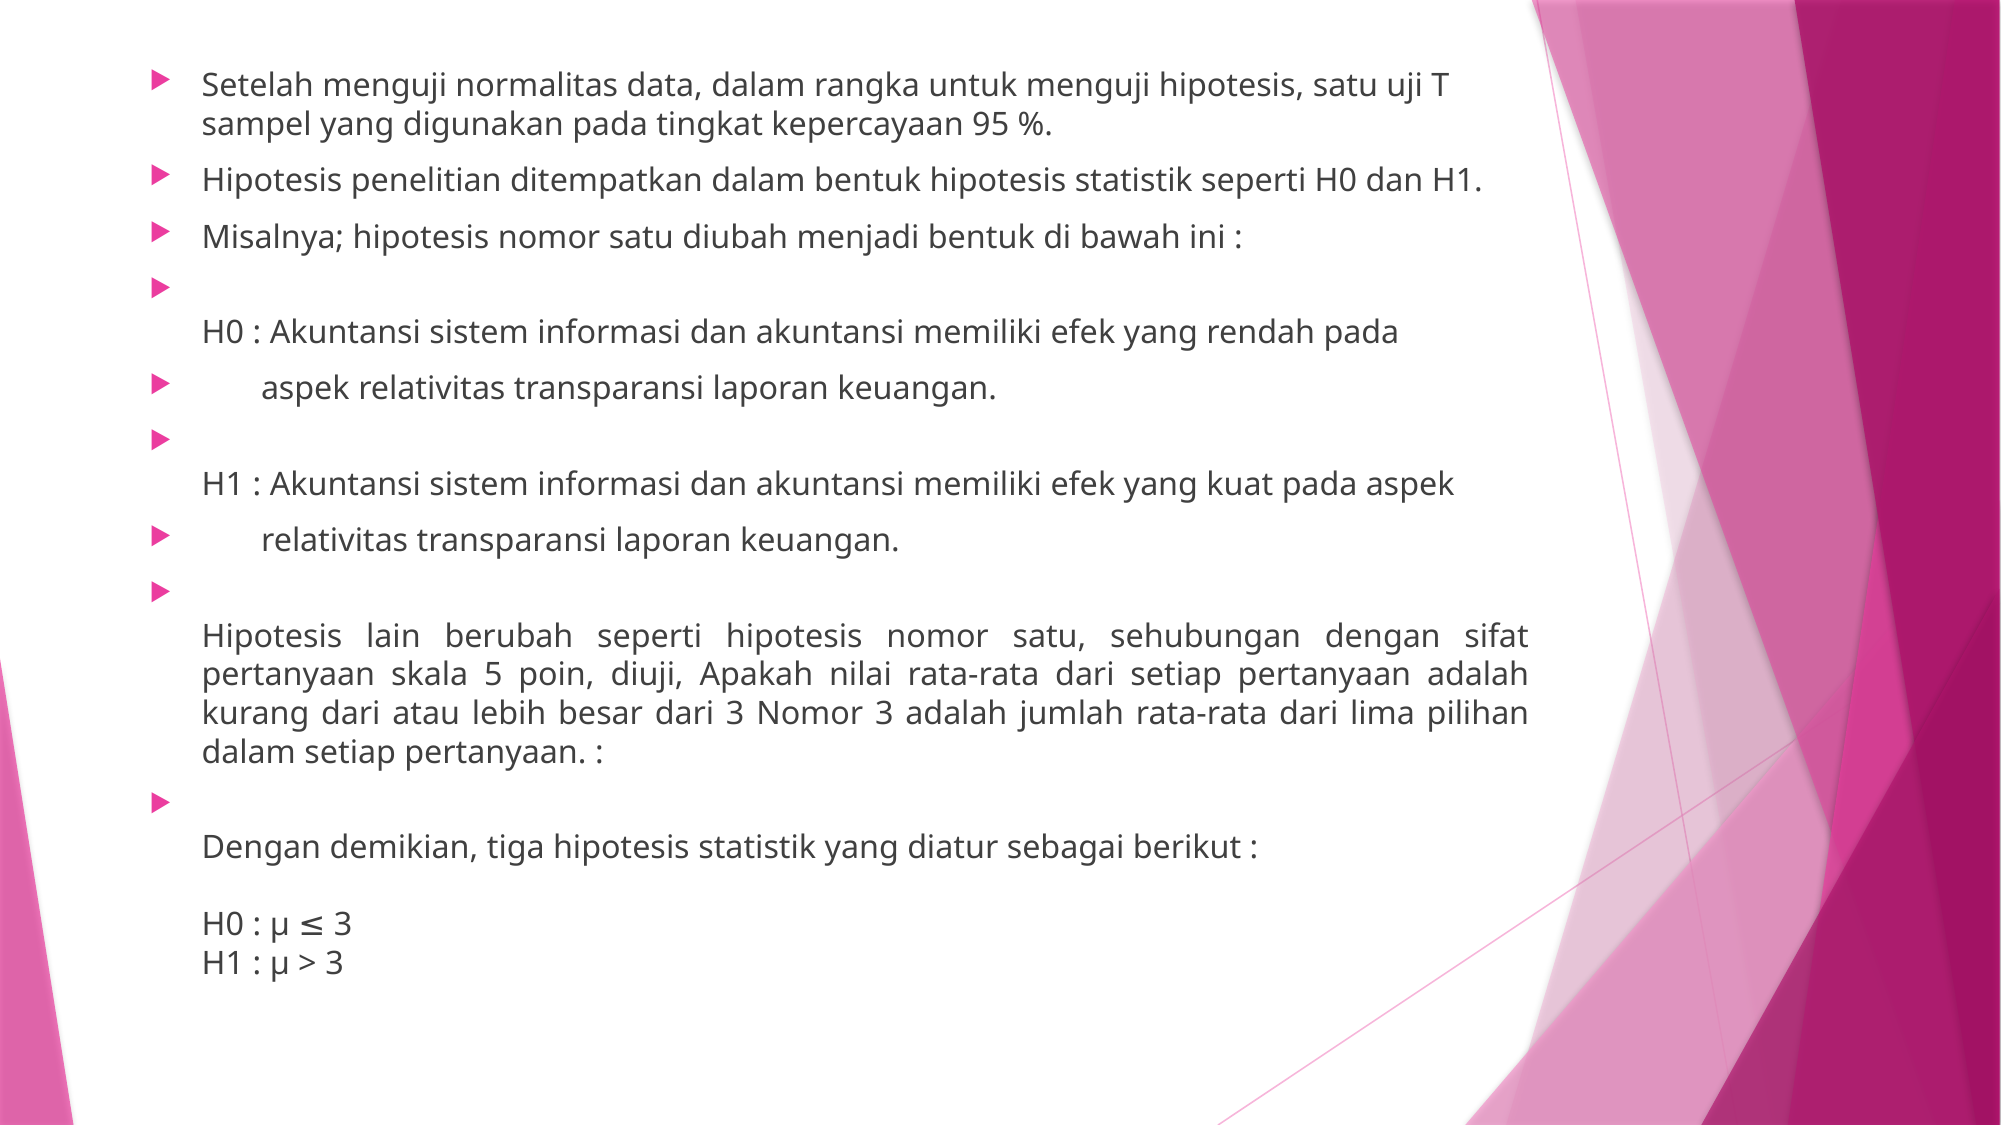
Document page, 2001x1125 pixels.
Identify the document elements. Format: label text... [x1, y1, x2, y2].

list Setelah menguji normalitas data, dalam rangka untuk menguji hipotesis, satu uji T sampel yang digunakan pada tingkat kepercayaan 95 %. Hipotesis penelitian ditempatkan dalam bentuk hipotesis statistik seperti H0 dan H1. Misalnya; hipotesis nomor satu diubah menjadi bentuk di bawah ini : H0 : Akuntansi sistem informasi dan akuntansi memiliki efek yang rendah pada aspek relativitas transparansi laporan keuangan. H1 : Akuntansi sistem informasi dan akuntansi memiliki efek yang kuat pada aspek relativitas transparansi laporan keuangan. Hipotesis lain berubah seperti hipotesis nomor satu, sehubungan dengan sifat pertanyaan skala 5 poin, diuji, Apakah nilai rata-rata dari setiap pertanyaan adalah kurang dari atau lebih besar dari 3 Nomor 3 adalah jumlah rata-rata dari lima pilihan dalam setiap pertanyaan. : Dengan demikian, tiga hipotesis statistik yang diatur sebagai berikut : H0 : μ ≤ 3 H1 : μ > 3 [134, 56, 1545, 1091]
